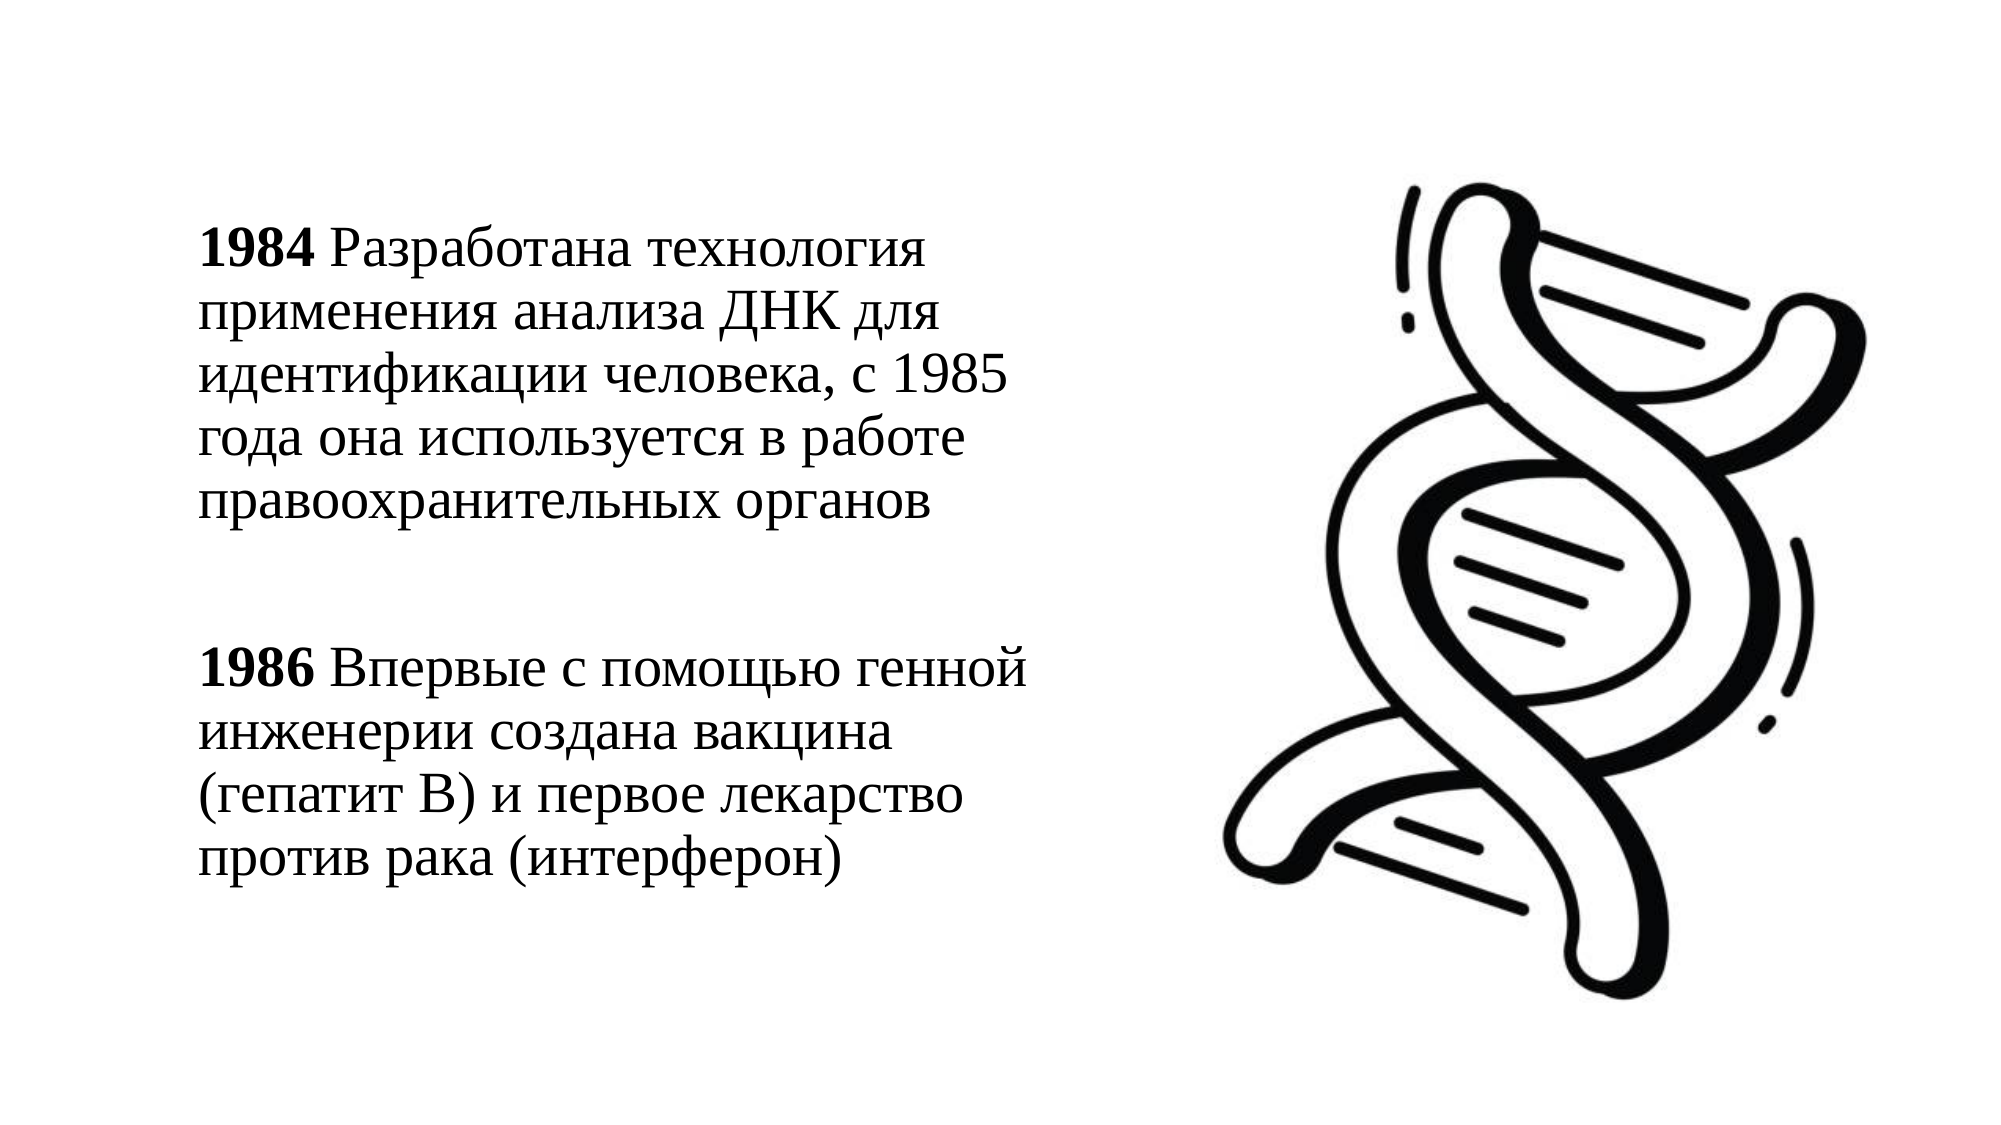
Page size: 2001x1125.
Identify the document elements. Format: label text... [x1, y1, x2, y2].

picture [1202, 111, 1896, 1073]
list 1984 Разработана технология применения анализа ДНК для идентификации человека, с 1985 года она используется в работе правоохранительных органов 1986 Впервые с помощью генной инженерии создана вакцина (гепатит В) и первое лекарство против рака (интерферон) [183, 208, 1119, 923]
